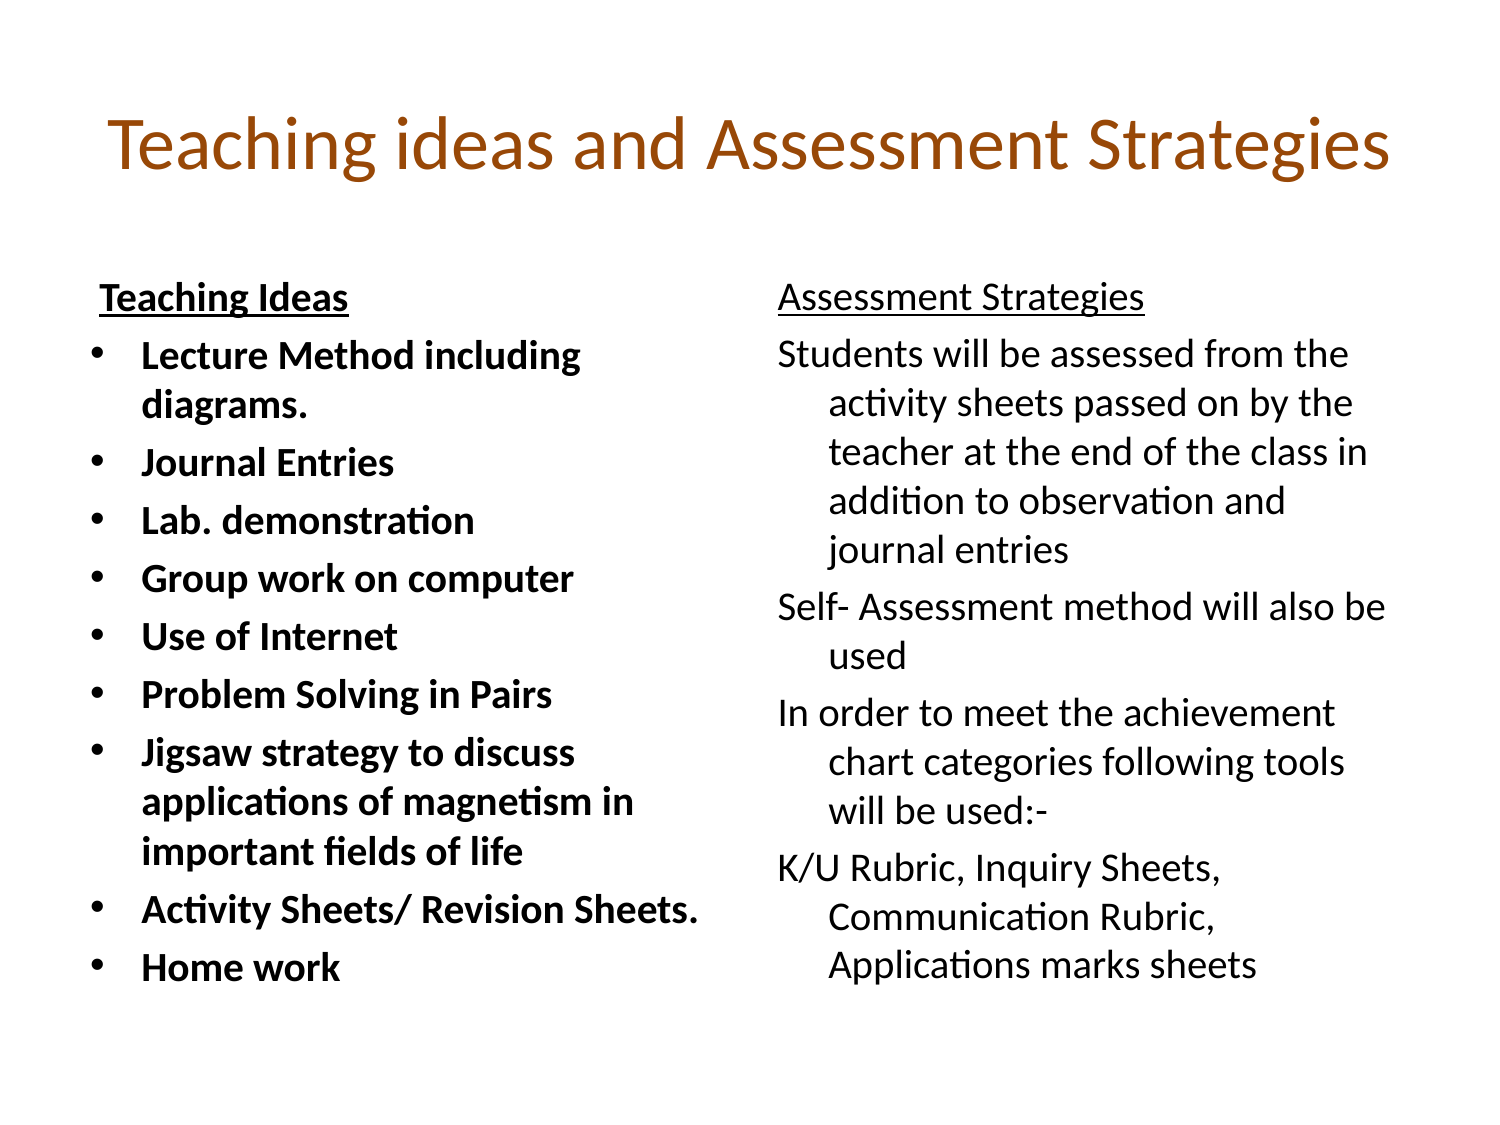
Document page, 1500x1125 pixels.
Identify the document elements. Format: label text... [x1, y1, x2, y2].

list Teaching Ideas Lecture Method including diagrams. Journal Entries Lab. demonstration Group work on computer Use of Internet Problem Solving in Pairs Jigsaw strategy to discuss applications of magnetism in important fields of life Activity Sheets/ Revision Sheets. Home work [75, 262, 738, 1005]
title Teaching ideas and Assessment Strategies [75, 45, 1425, 233]
list Assessment Strategies Students will be assessed from the activity sheets passed on by the teacher at the end of the class in addition to observation and journal entries Self- Assessment method will also be used In order to meet the achievement chart categories following tools will be used:- K/U Rubric, Inquiry Sheets, Communication Rubric, Applications marks sheets [762, 262, 1425, 1005]
